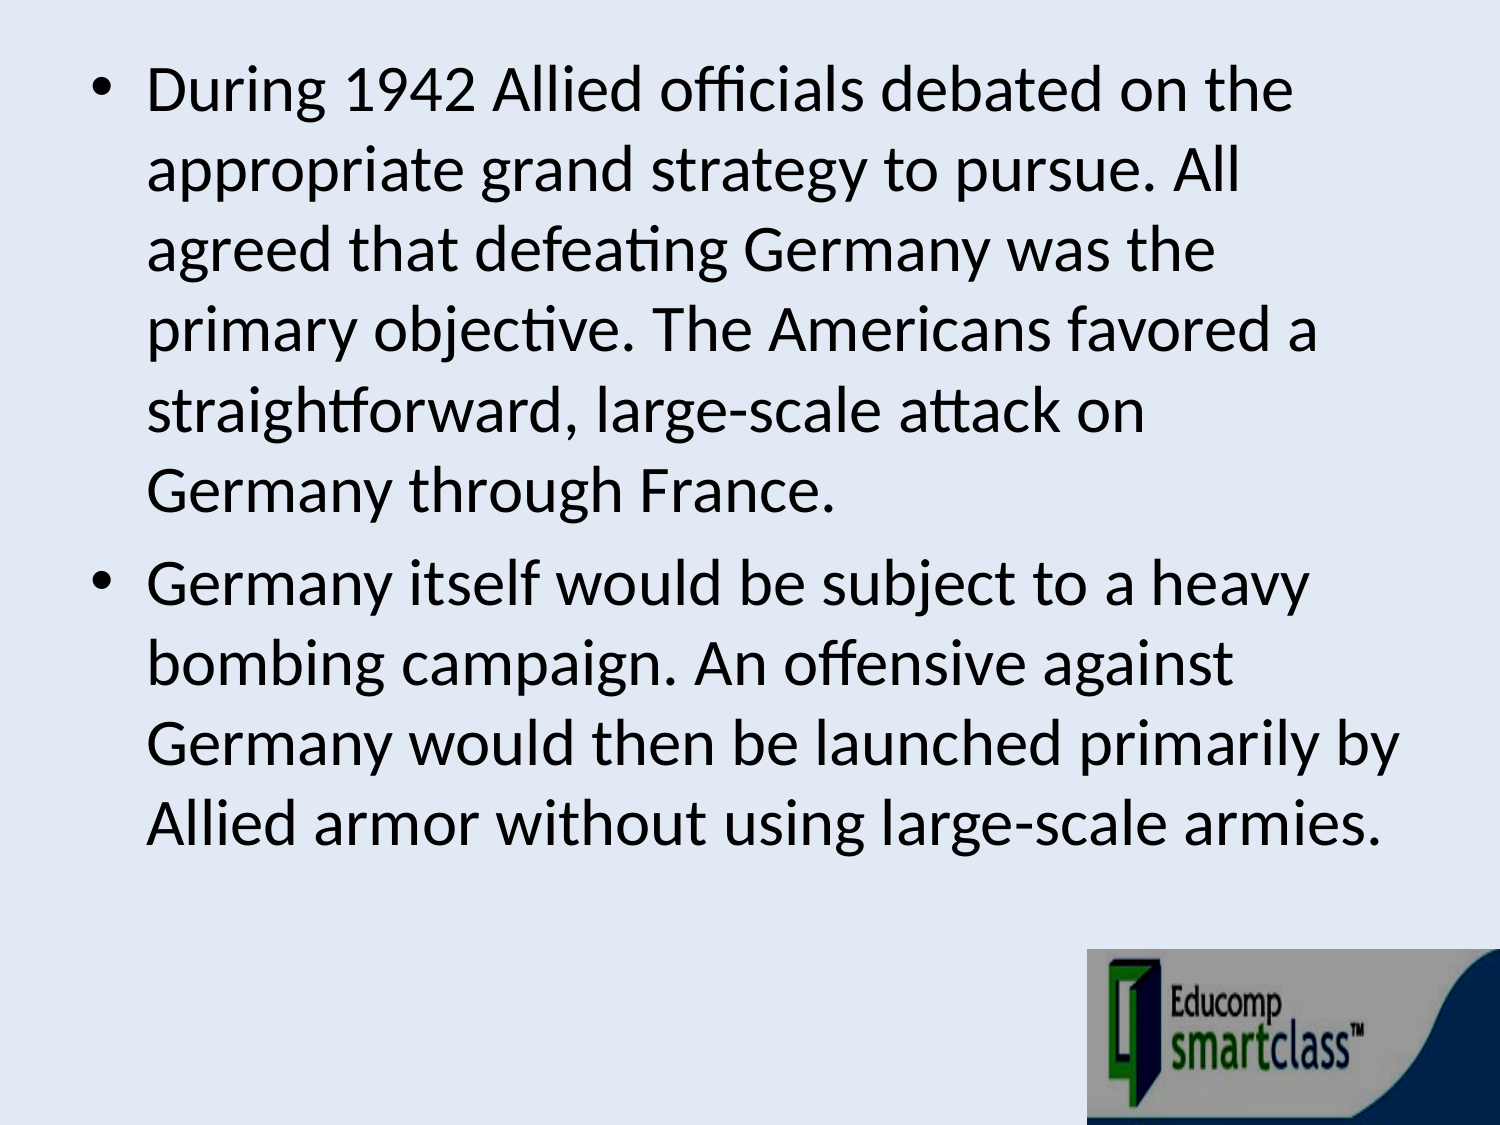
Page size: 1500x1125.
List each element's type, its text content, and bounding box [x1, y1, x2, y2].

list During 1942 Allied officials debated on the appropriate grand strategy to pursue. All agreed that defeating Germany was the primary objective. The Americans favored a straightforward, large-scale attack on Germany through France. Germany itself would be subject to a heavy bombing campaign. An offensive against Germany would then be launched primarily by Allied armor without using large-scale armies. [75, 37, 1425, 1005]
picture [1087, 949, 1500, 1125]
